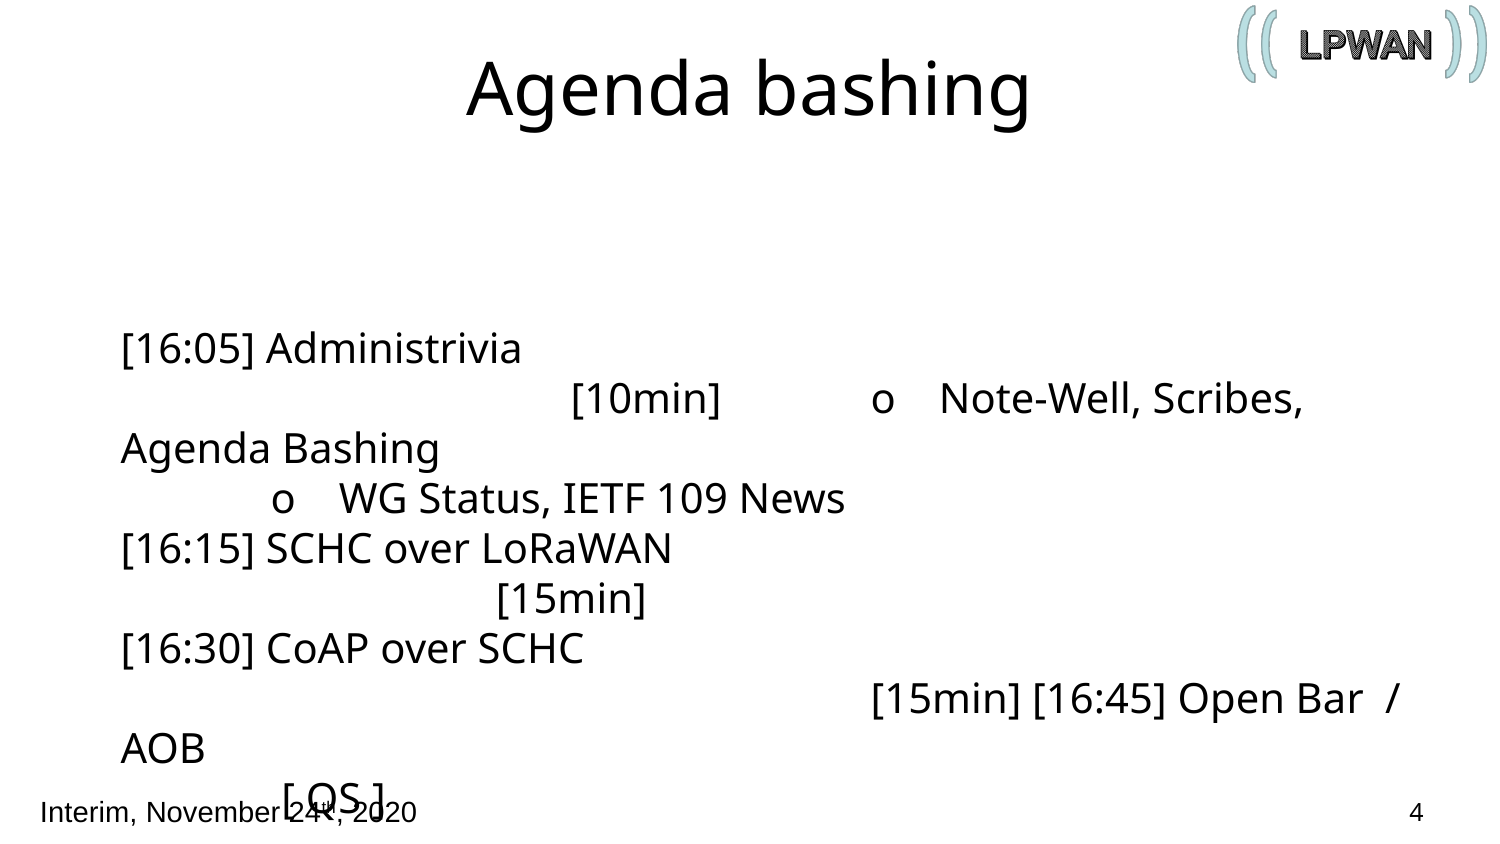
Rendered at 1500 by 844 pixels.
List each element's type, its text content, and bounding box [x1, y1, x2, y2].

title Agenda bashing [75, 33, 1425, 139]
slide_number 4 [1358, 791, 1439, 837]
picture [1237, 5, 1487, 83]
text_box [16:05] Administrivia [10min] o Note-Well, Scribes, Agenda Bashing o WG Status, IETF 109 News [16:15] SCHC over LoRaWAN [15min] [16:30] CoAP over SCHC [15min] [16:45] Open Bar / AOB [ QS ] [105, 314, 1425, 830]
